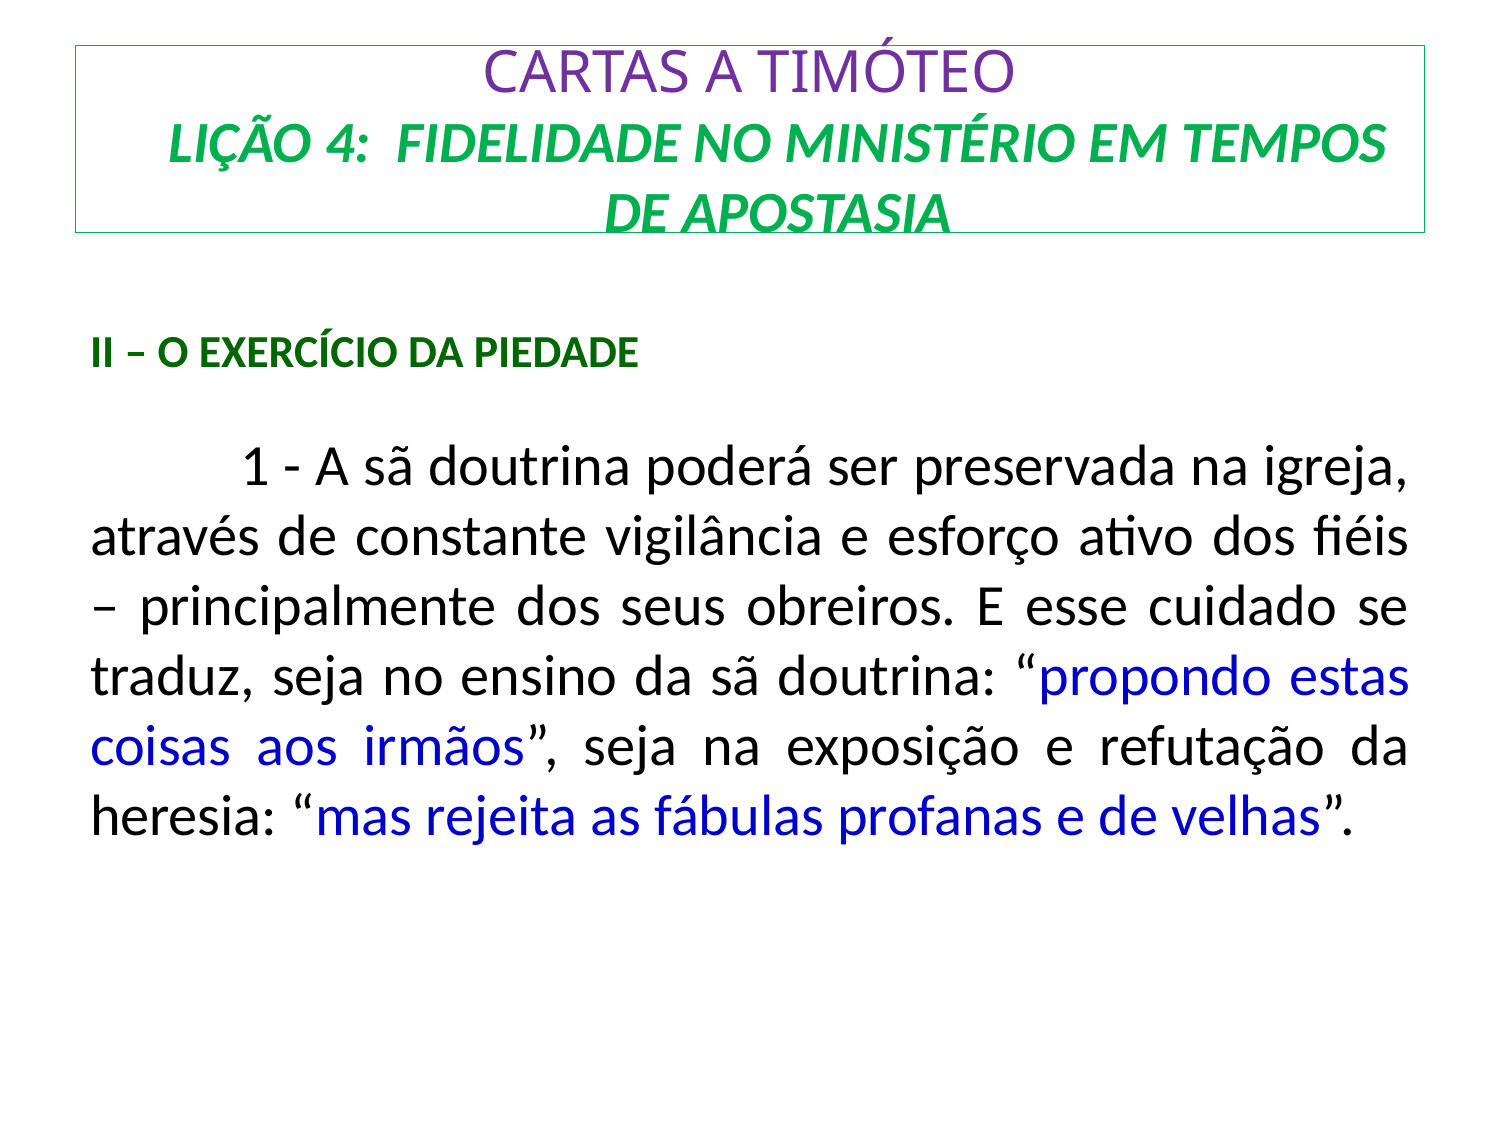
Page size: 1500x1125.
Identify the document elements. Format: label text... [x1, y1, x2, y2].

title CARTAS A TIMÓTEO LIÇÃO 4: FIDELIDADE NO MINISTÉRIO EM TEMPOS DE APOSTASIA [75, 45, 1425, 233]
list II – O EXERCÍCIO DA PIEDADE 1 - A sã doutrina poderá ser preservada na igreja, através de constante vigilância e esforço ativo dos fiéis – principalmente dos seus obreiros. E esse cuidado se traduz, seja no ensino da sã doutrina: “propondo estas coisas aos irmãos”, seja na exposição e refutação da heresia: “mas rejeita as fábulas profanas e de velhas”. [75, 314, 1425, 1071]
